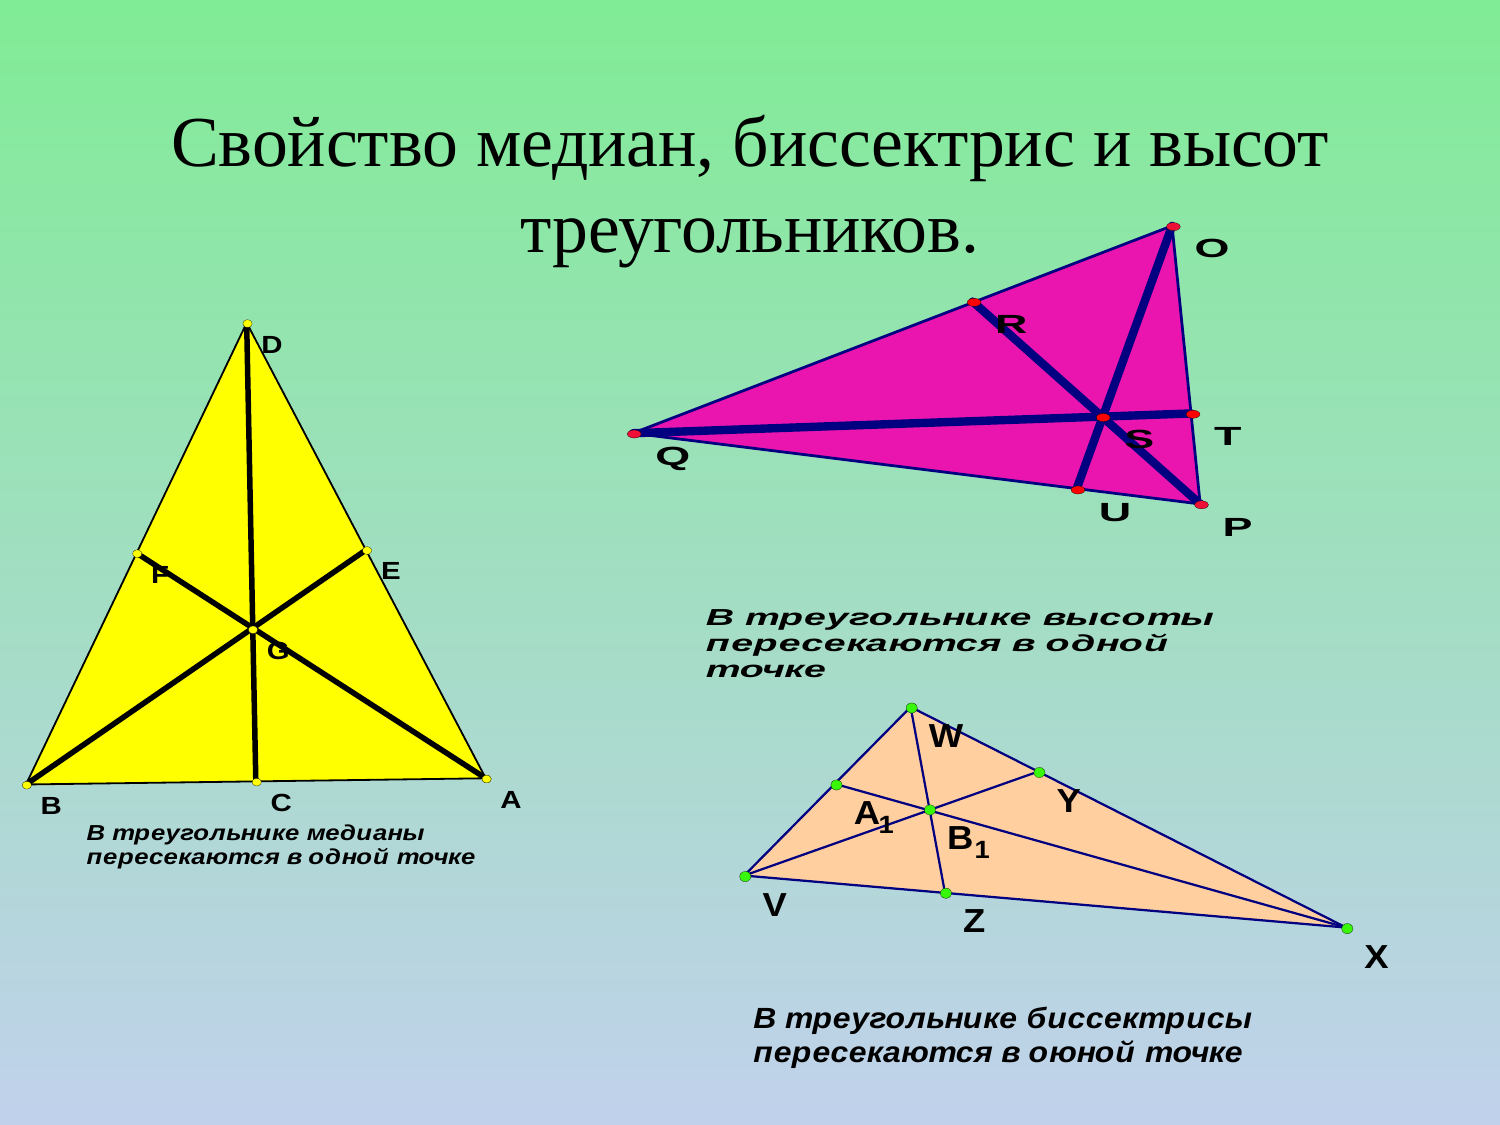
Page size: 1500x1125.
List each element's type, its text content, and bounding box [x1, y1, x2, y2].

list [596, 204, 1282, 704]
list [714, 679, 1413, 1095]
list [1, 302, 540, 889]
title Свойство медиан, биссектрис и высот треугольников. [75, 87, 1425, 275]
